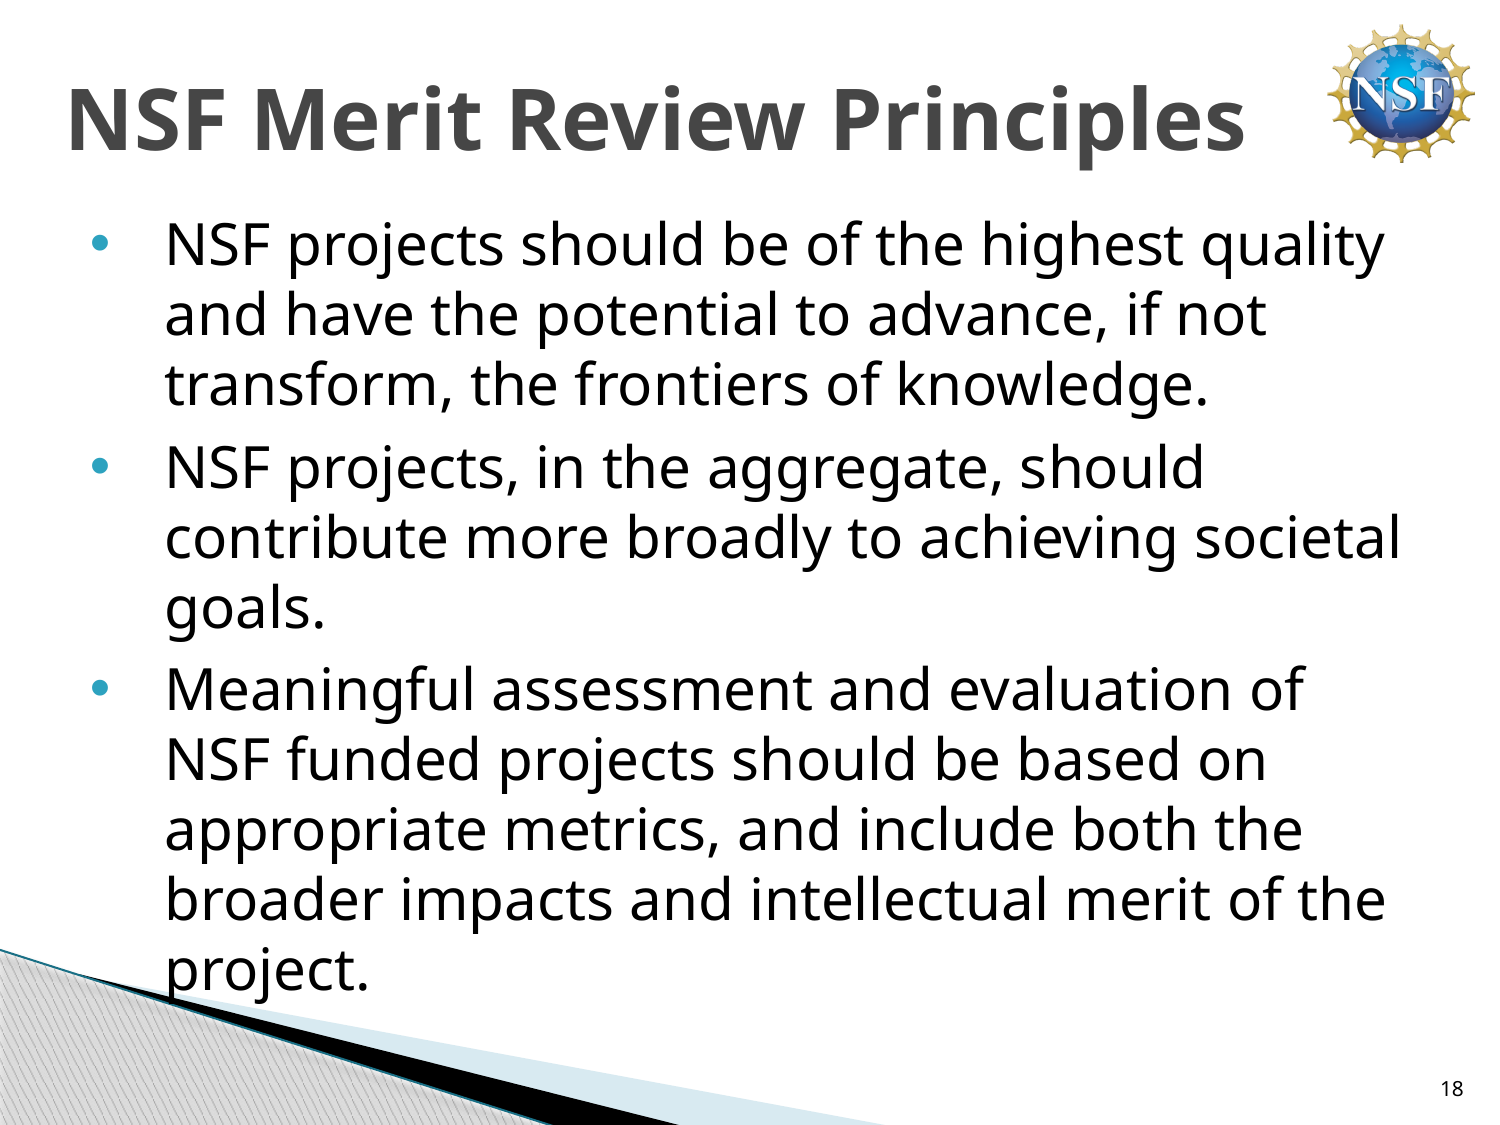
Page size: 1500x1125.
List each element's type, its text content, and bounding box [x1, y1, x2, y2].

picture [1327, 24, 1475, 163]
slide_number 18 [1418, 1051, 1479, 1112]
list NSF projects should be of the highest quality and have the potential to advance, if not transform, the frontiers of knowledge. NSF projects, in the aggregate, should contribute more broadly to achieving societal goals. Meaningful assessment and evaluation of NSF funded projects should be based on appropriate metrics, and include both the broader impacts and intellectual merit of the project. [75, 200, 1425, 943]
title NSF Merit Review Principles [50, 45, 1288, 188]
